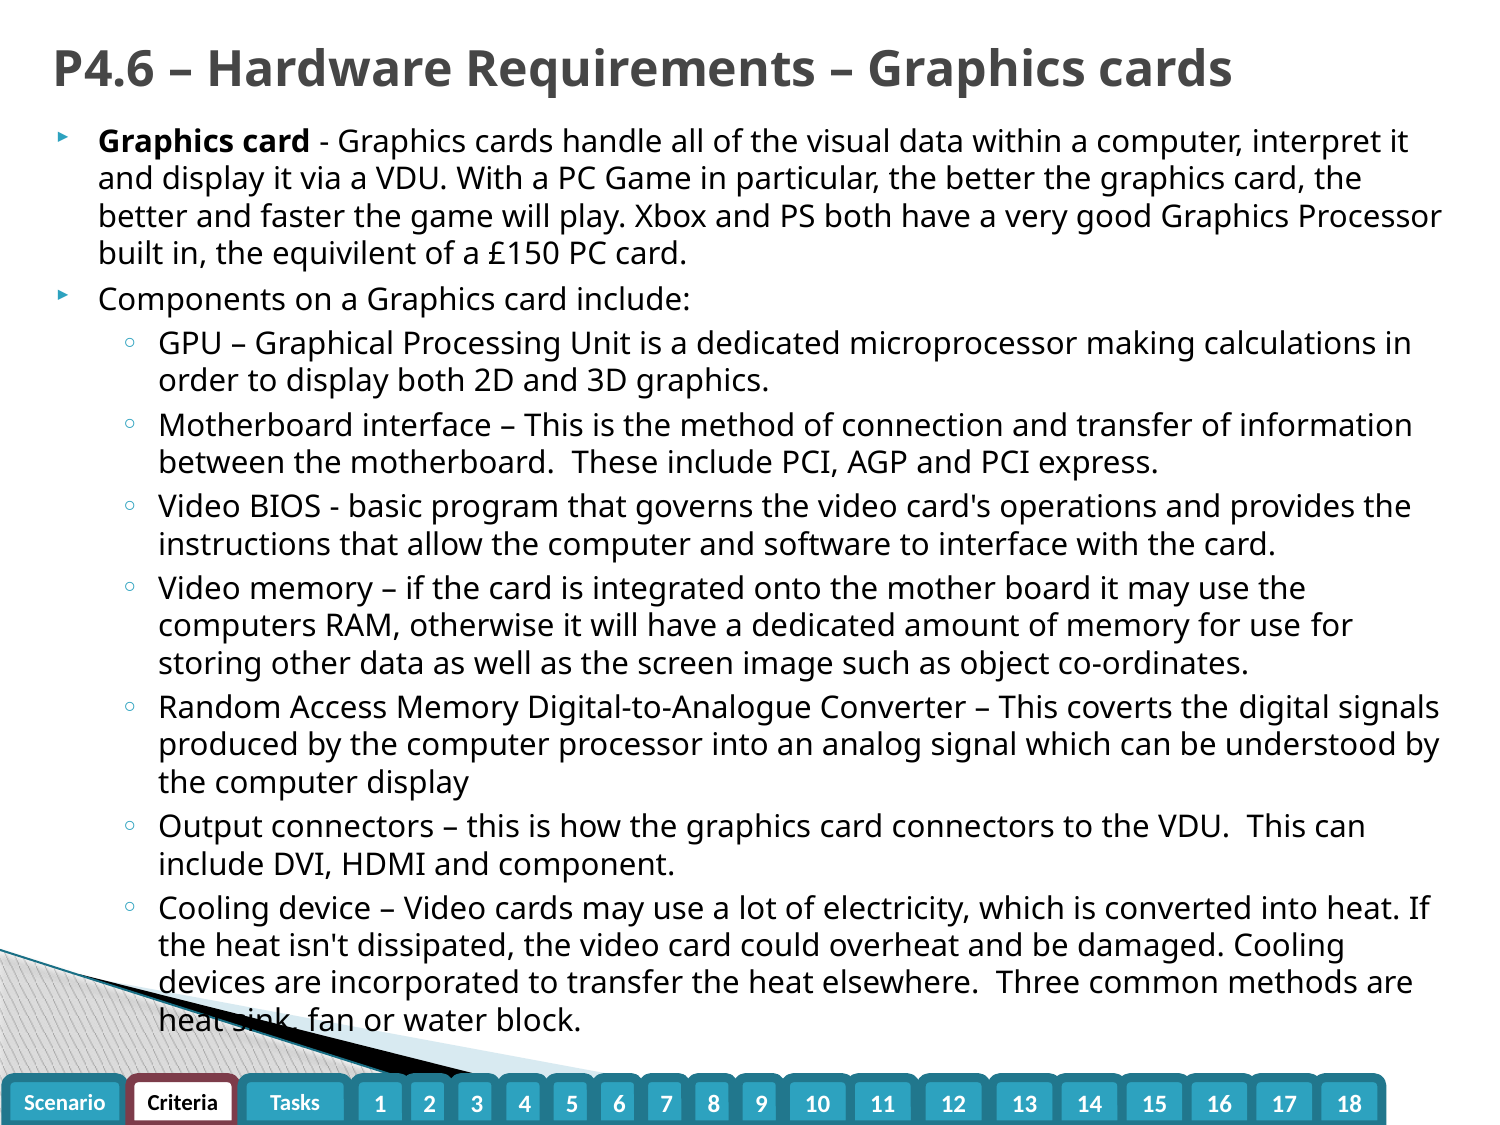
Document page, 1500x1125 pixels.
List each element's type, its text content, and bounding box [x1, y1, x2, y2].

title P4.6 – Hardware Requirements – Graphics cards [37, 19, 1471, 114]
list Graphics card - Graphics cards handle all of the visual data within a computer, interpret it and display it via a VDU. With a PC Game in particular, the better the graphics card, the better and faster the game will play. Xbox and PS both have a very good Graphics Processor built in, the equivilent of a £150 PC card. Components on a Graphics card include: GPU – Graphical Processing Unit is a dedicated microprocessor making calculations in order to display both 2D and 3D graphics. Motherboard interface – This is the method of connection and transfer of information between the motherboard. These include PCI, AGP and PCI express. Video BIOS - basic program that governs the video card's operations and provides the instructions that allow the computer and software to interface with the card. Video memory – if the card is integrated onto the mother board it may use the computers RAM, otherwise it will have a dedicated amount of memory for use for storing other data as well as the screen image such as object co-ordinates. Random Access Memory Digital-to-Analogue Converter – This coverts the digital signals produced by the computer processor into an analog signal which can be understood by the computer display Output connectors – this is how the graphics card connectors to the VDU. This can include DVI, HDMI and component. Cooling device – Video cards may use a lot of electricity, which is converted into heat. If the heat isn't dissipated, the video card could overheat and be damaged. Cooling devices are incorporated to transfer the heat elsewhere. Three common methods are heat sink, fan or water block. [41, 114, 1471, 1024]
